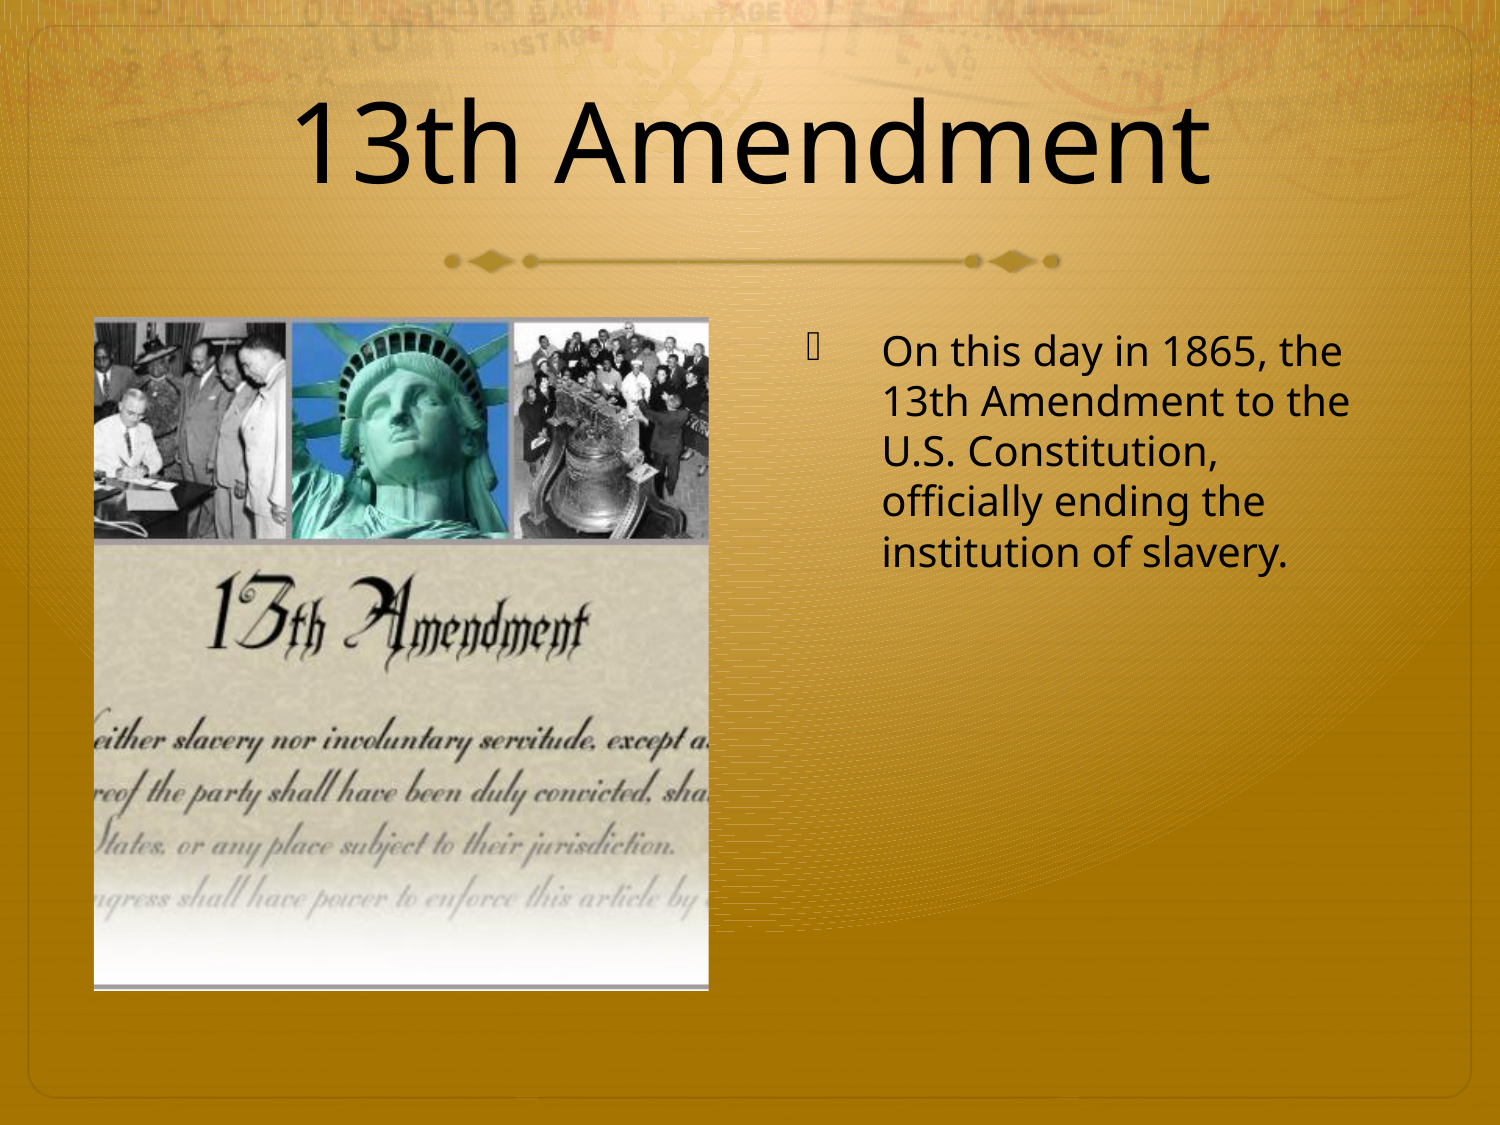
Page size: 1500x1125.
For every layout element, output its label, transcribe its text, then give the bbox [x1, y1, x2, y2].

picture [0, 0, 1500, 1125]
title 13th Amendment [93, 45, 1407, 233]
list On this day in 1865, the 13th Amendment to the U.S. Constitution, officially ending the institution of slavery. [791, 317, 1407, 991]
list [93, 317, 709, 991]
